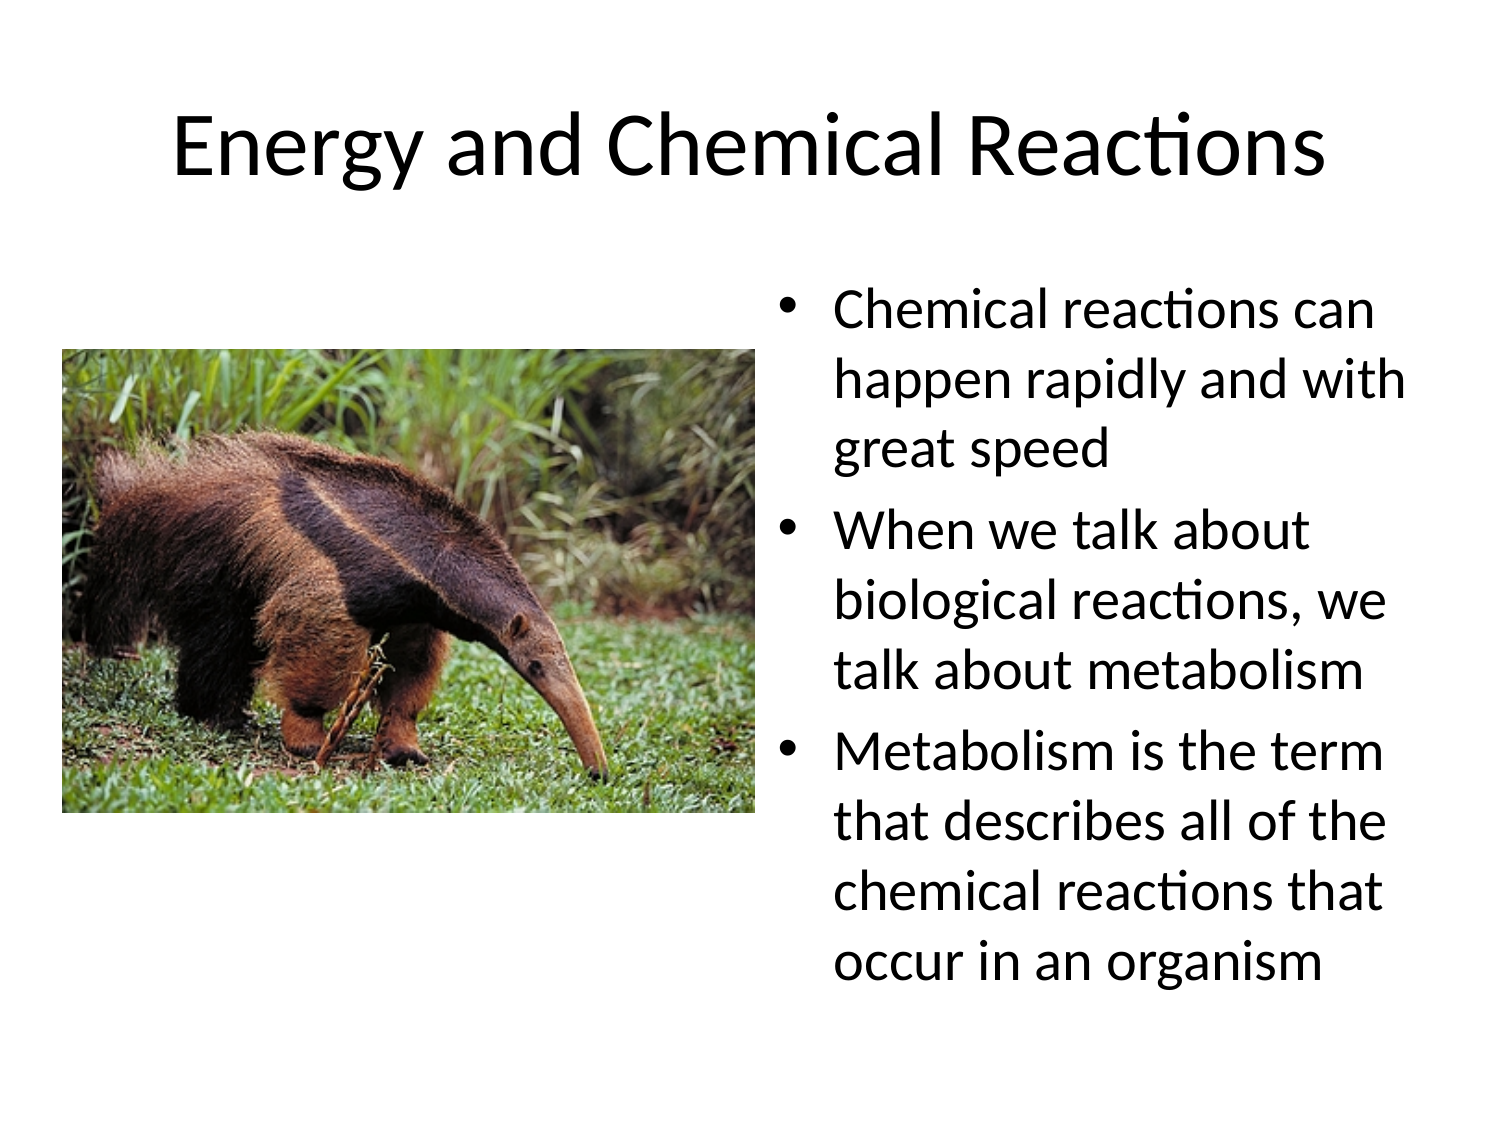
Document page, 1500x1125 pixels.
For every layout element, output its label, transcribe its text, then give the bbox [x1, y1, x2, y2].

list Chemical reactions can happen rapidly and with great speed When we talk about biological reactions, we talk about metabolism Metabolism is the term that describes all of the chemical reactions that occur in an organism [762, 262, 1425, 1005]
title Energy and Chemical Reactions [75, 45, 1425, 233]
picture [62, 349, 755, 813]
